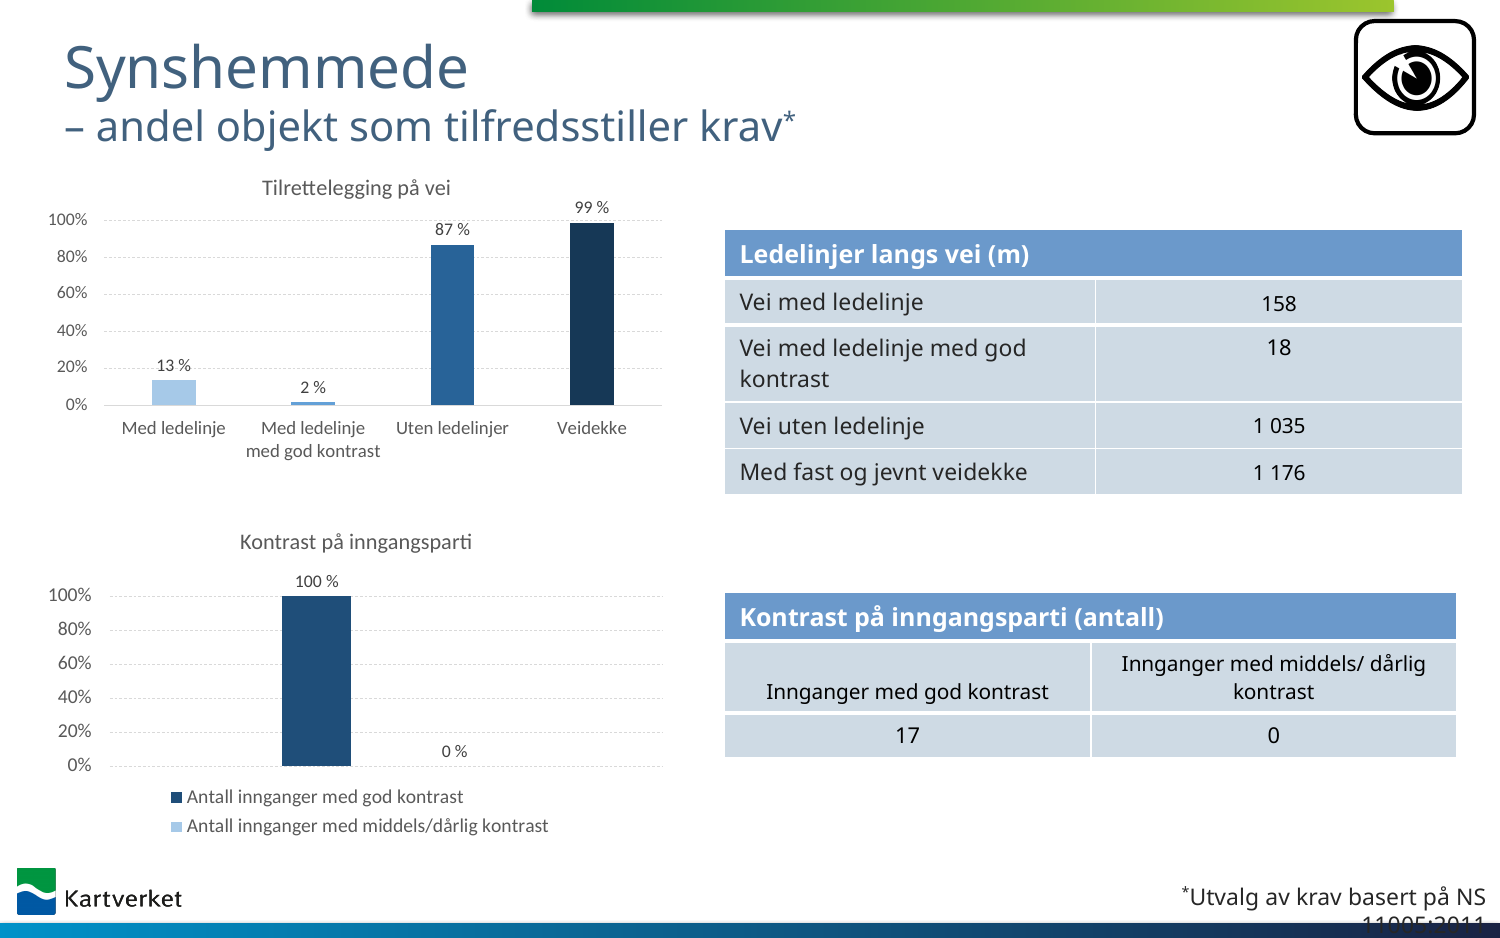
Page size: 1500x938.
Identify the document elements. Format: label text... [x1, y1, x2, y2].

table_header Ledelinjer langs vei (m) [725, 230, 1462, 276]
table_cell Vei med ledelinje med god kontrast [725, 327, 1095, 401]
table_cell Med fast og jevnt veidekke [725, 449, 1095, 494]
picture [41, 166, 673, 492]
table_cell 18 [1096, 327, 1462, 401]
table_cell 0 [1092, 715, 1456, 757]
text_box *Utvalg av krav basert på NS 11005:2011 [1068, 873, 1500, 938]
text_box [1355, 20, 1475, 134]
table_cell 1 176 [1096, 449, 1462, 494]
text_box Synshemmede – andel objekt som tilfredsstiller krav* [49, 24, 1431, 158]
picture [41, 520, 673, 846]
table_cell 17 [725, 715, 1090, 757]
table_cell 158 [1096, 280, 1462, 323]
table_cell Innganger med middels/ dårlig kontrast [1092, 643, 1456, 711]
table_header Kontrast på inngangsparti (antall) [725, 593, 1456, 639]
table_cell Innganger med god kontrast [725, 643, 1090, 711]
table_cell Vei med ledelinje [725, 280, 1095, 323]
table_cell Vei uten ledelinje [725, 403, 1095, 448]
table_cell 1 035 [1096, 403, 1462, 448]
